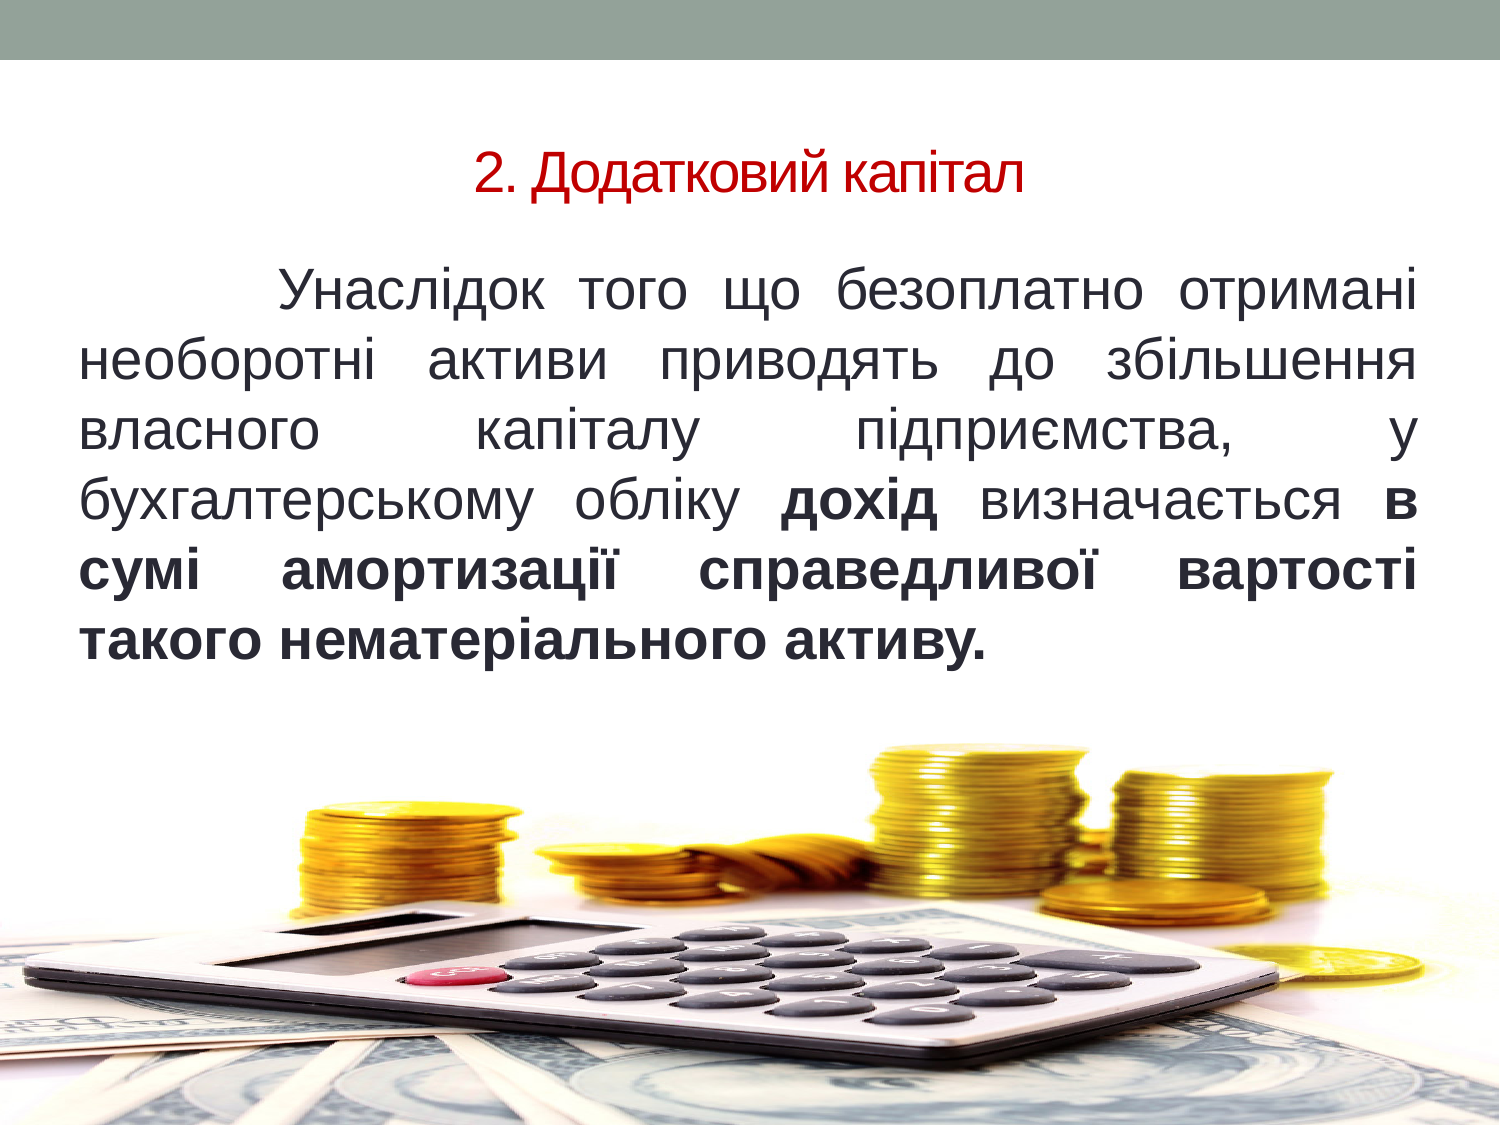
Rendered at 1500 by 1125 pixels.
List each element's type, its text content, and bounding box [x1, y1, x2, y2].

text_box Унаслідок того що безоплатно отримані необоротні активи приводять до збільшення власного капіталу підприємства, у бухгалтерському обліку дохід визначається в сумі амортизації справедливої вартості такого нематеріального активу. [63, 243, 1435, 679]
title 2. Додатковий капітал [75, 87, 1425, 243]
picture [0, 727, 1500, 1125]
